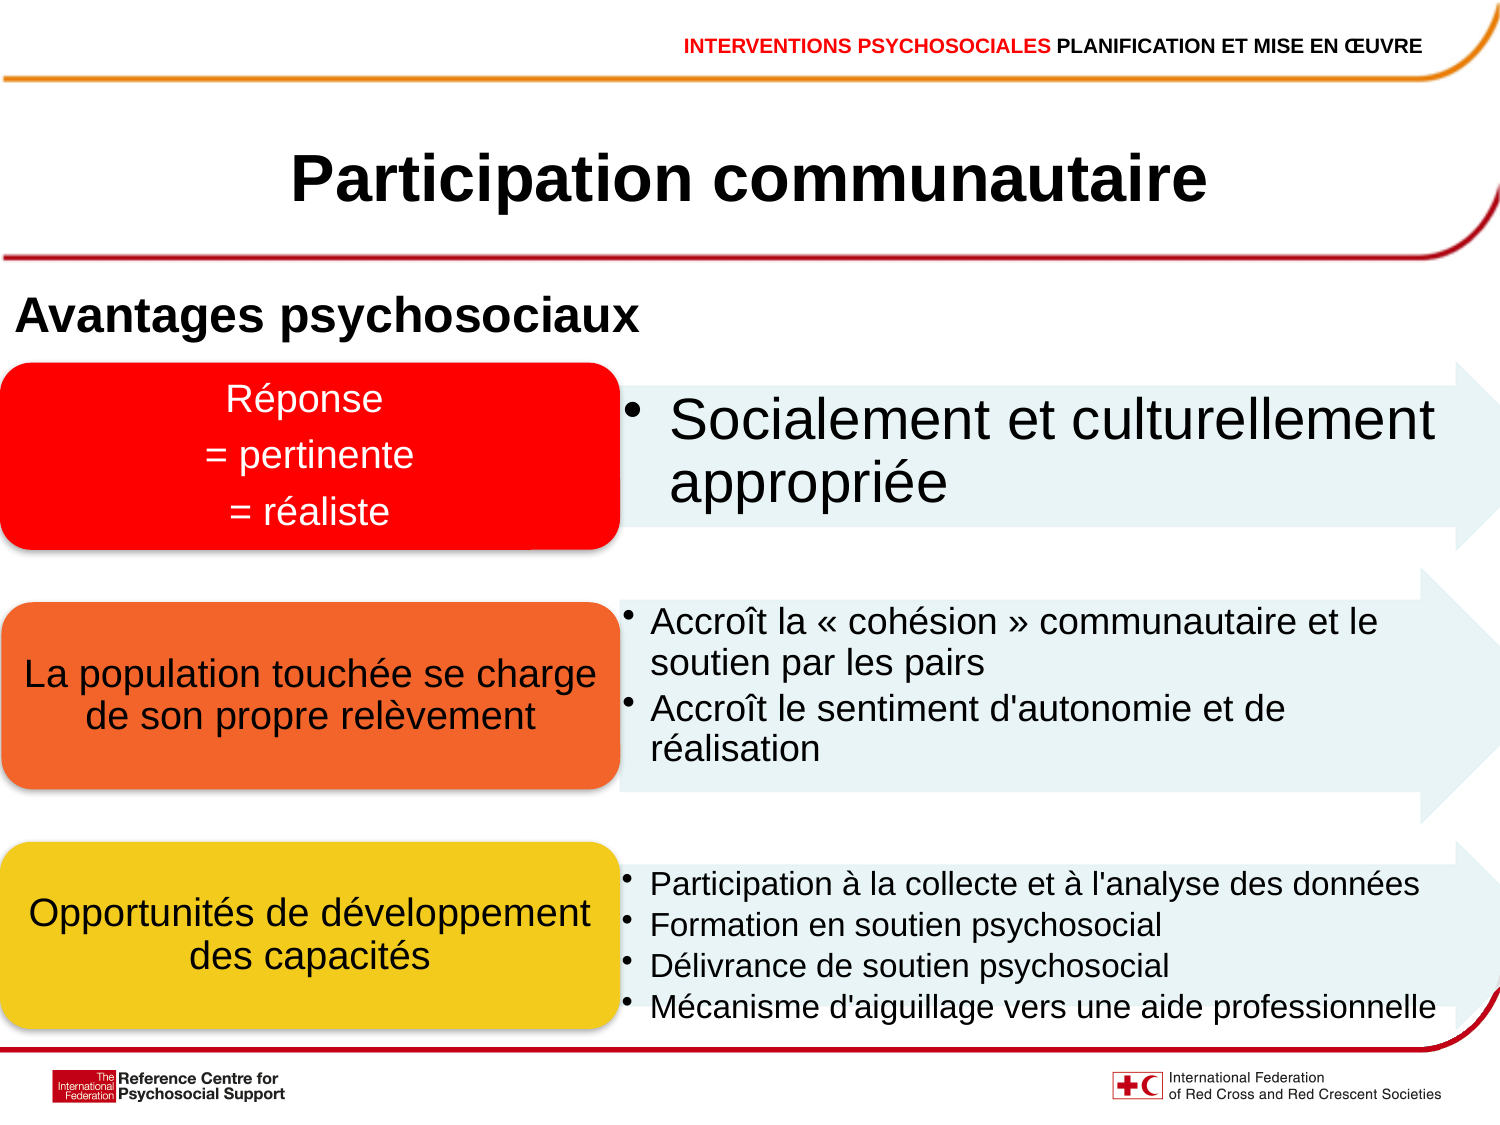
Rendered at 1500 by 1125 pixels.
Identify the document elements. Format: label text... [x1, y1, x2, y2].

text_box Avantages psychosociaux [0, 274, 1450, 350]
picture [0, 0, 1500, 265]
picture [0, 1030, 1500, 1125]
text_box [0, 362, 1500, 1030]
